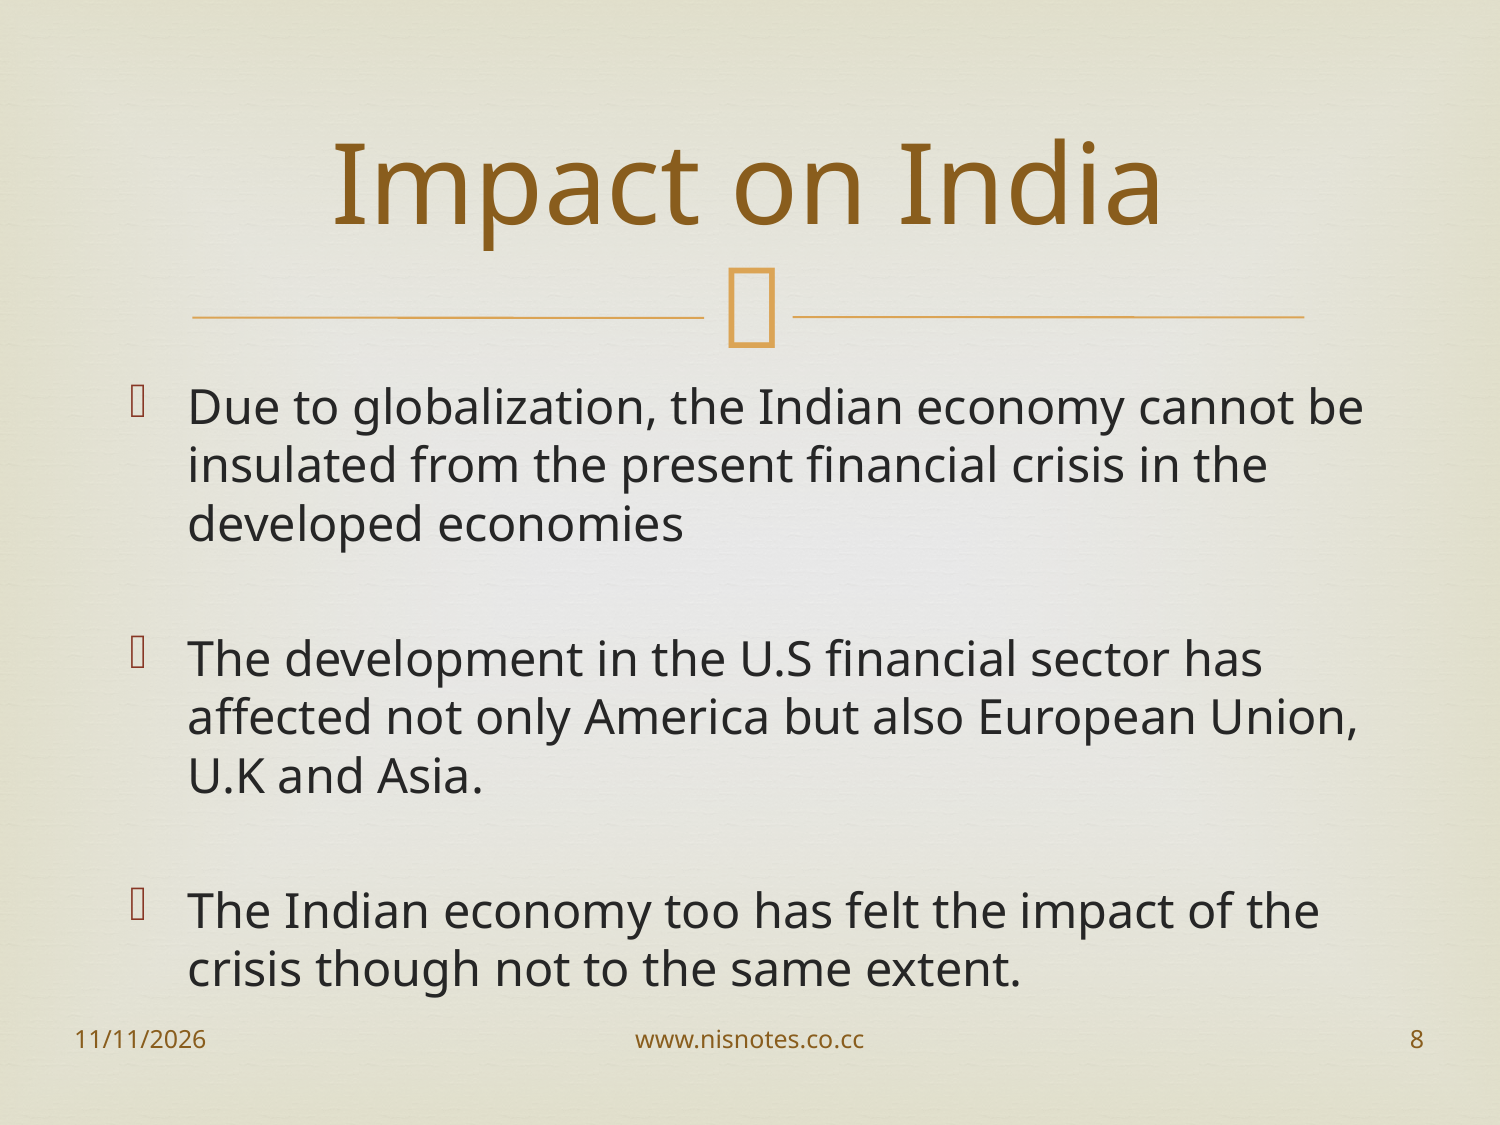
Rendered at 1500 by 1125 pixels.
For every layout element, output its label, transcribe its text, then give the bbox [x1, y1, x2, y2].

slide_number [59, 1010, 410, 1071]
slide_number 8 [1089, 1010, 1440, 1071]
list Due to globalization, the Indian economy cannot be insulated from the present financial crisis in the developed economies The development in the U.S financial sector has affected not only America but also European Union, U.K and Asia. The Indian economy too has felt the impact of the crisis though not to the same extent. [114, 368, 1386, 1005]
title Impact on India [112, 93, 1386, 267]
footer www.nisnotes.co.cc [512, 1010, 988, 1071]
